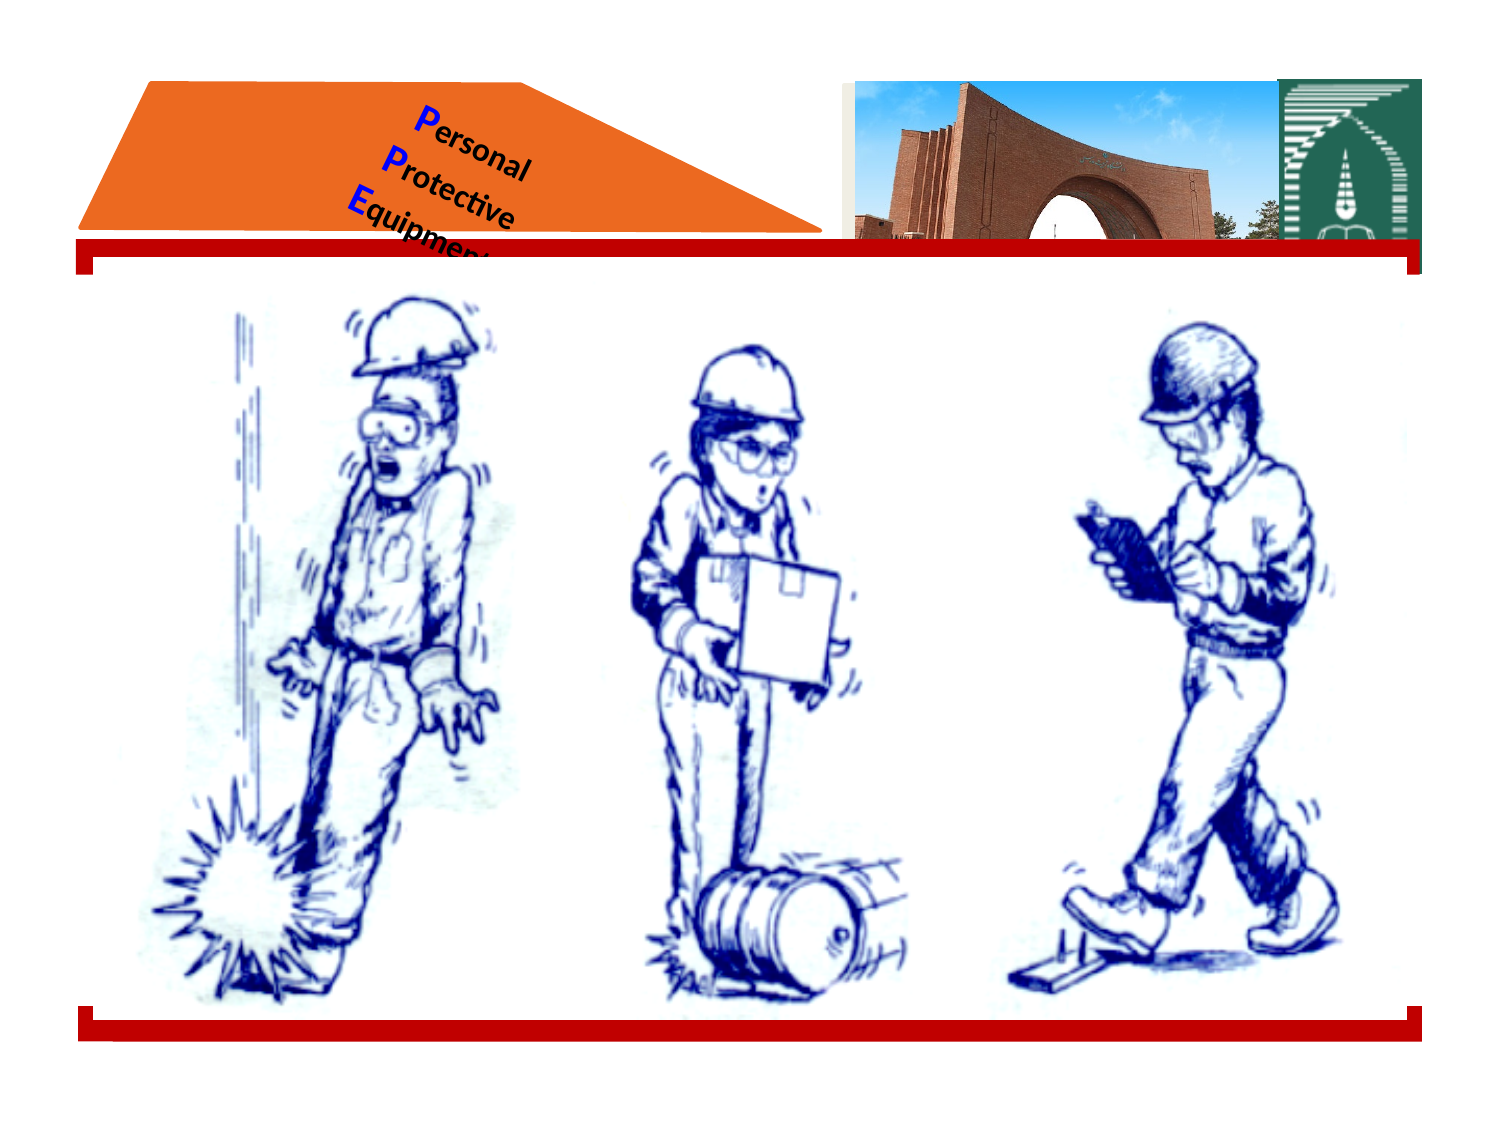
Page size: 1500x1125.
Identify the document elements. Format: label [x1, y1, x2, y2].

picture [855, 79, 1422, 274]
picture [93, 257, 1407, 1020]
